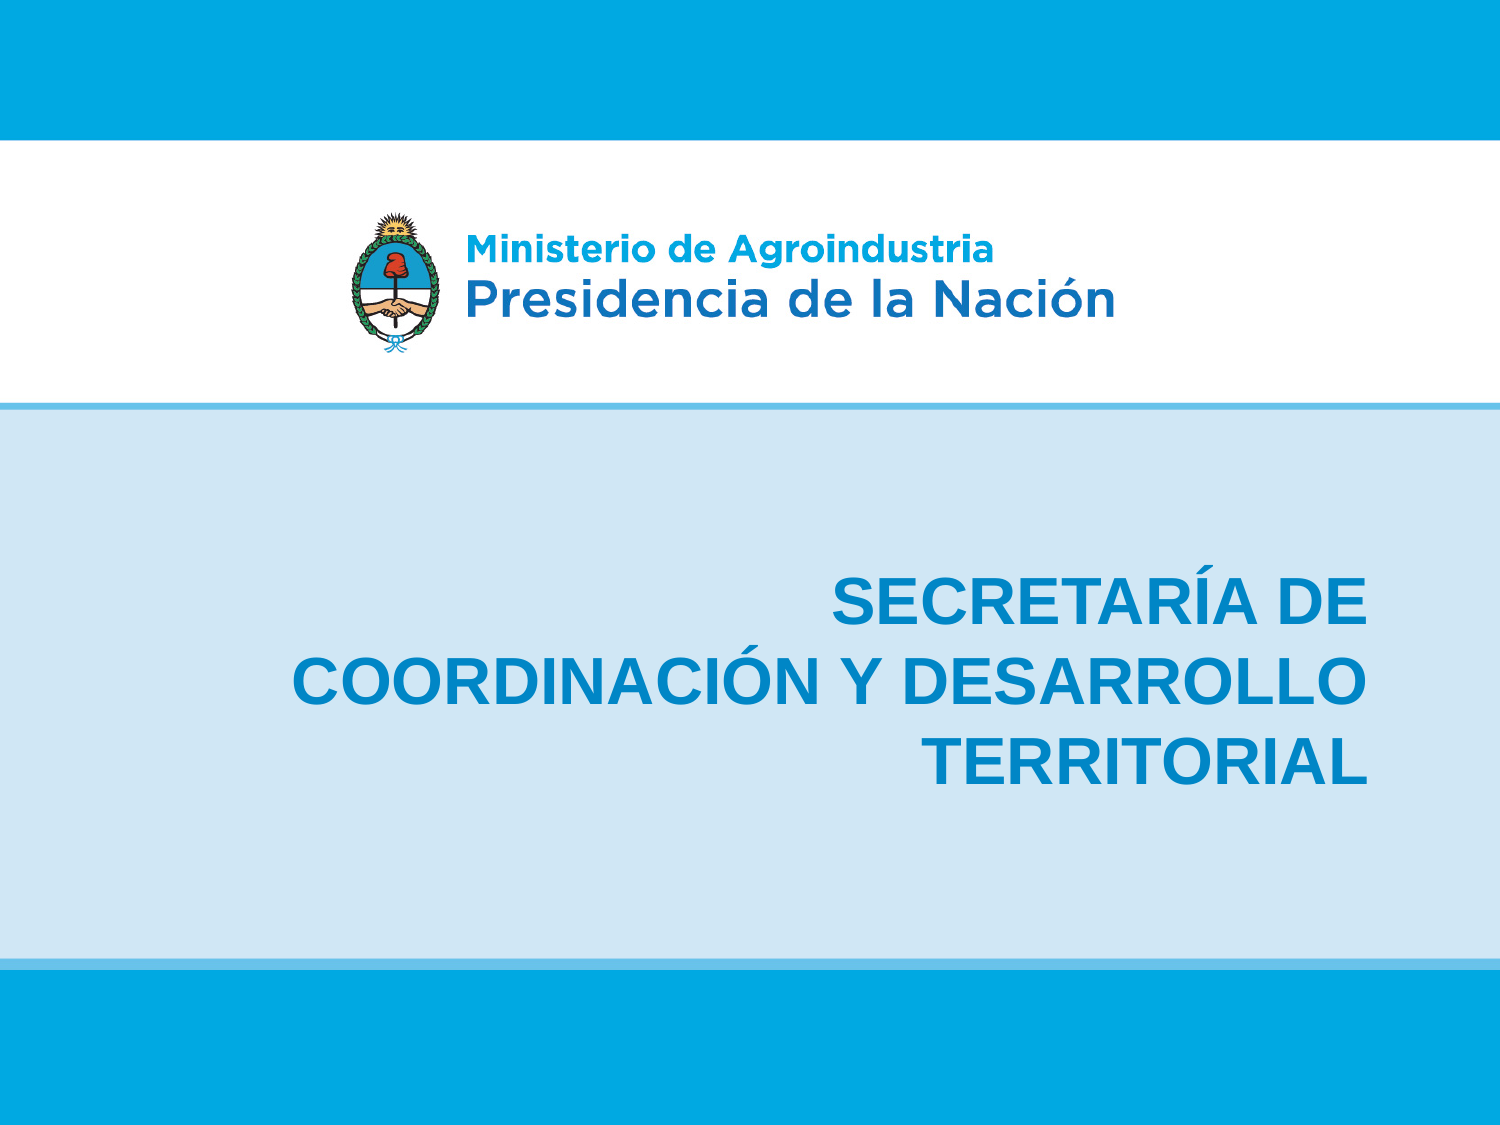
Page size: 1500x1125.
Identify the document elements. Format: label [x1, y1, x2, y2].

picture [0, 141, 1500, 969]
